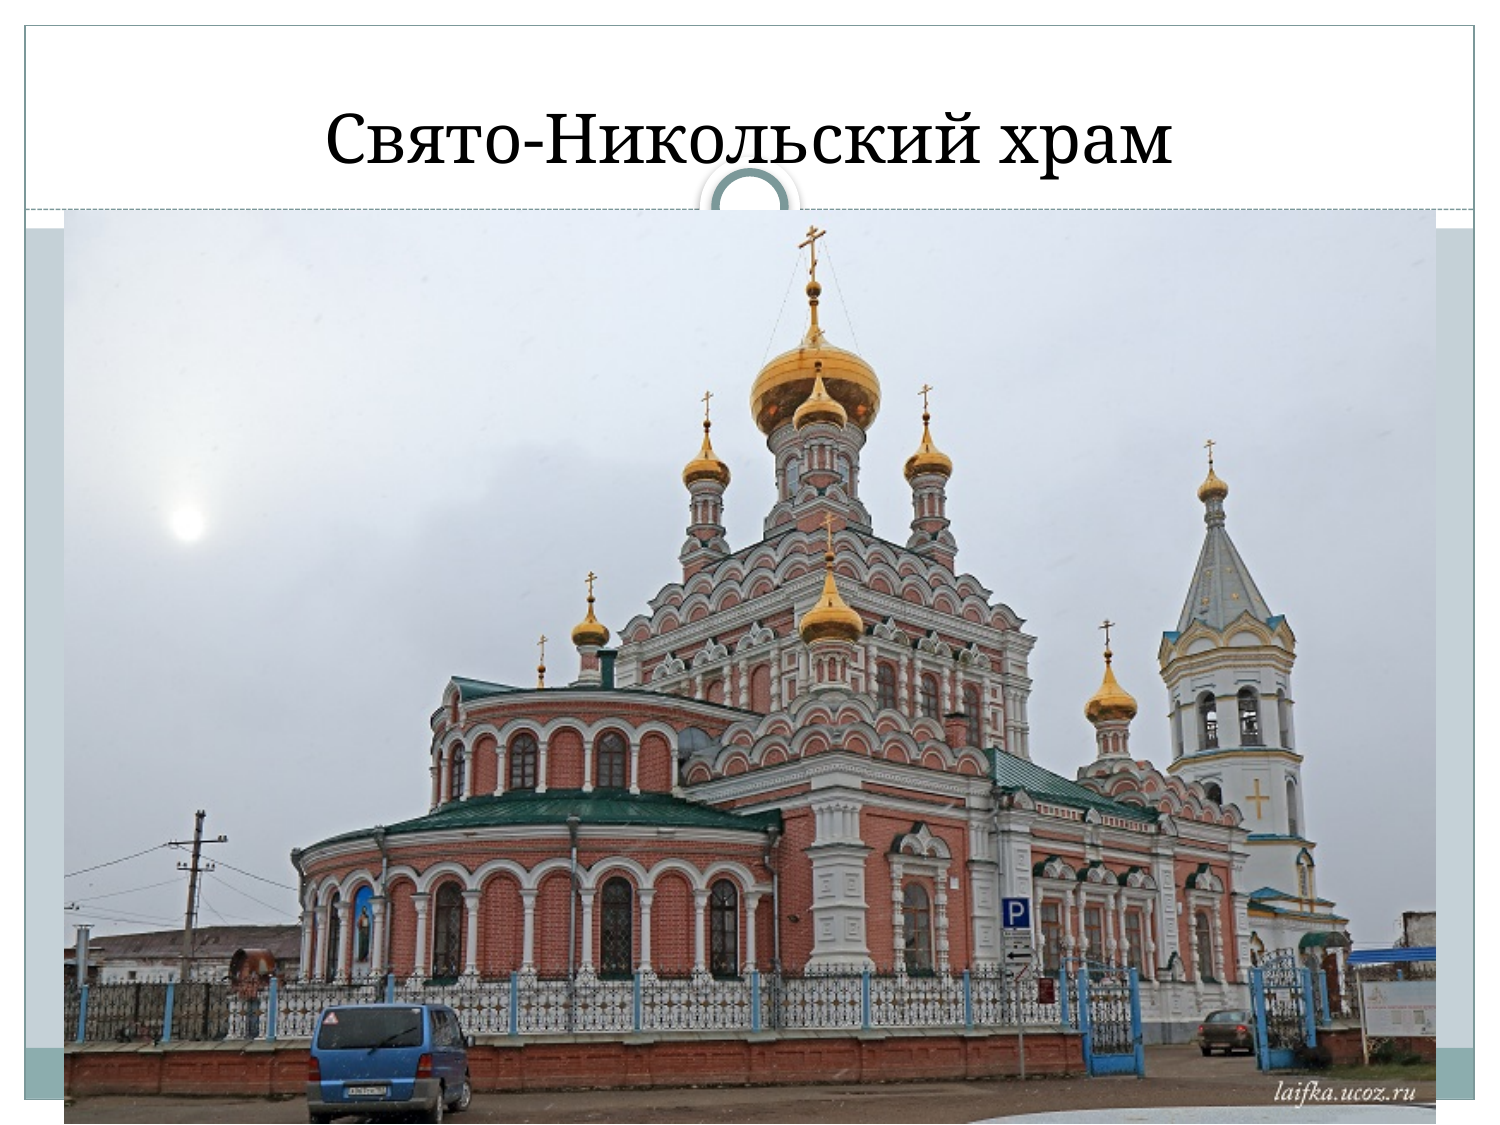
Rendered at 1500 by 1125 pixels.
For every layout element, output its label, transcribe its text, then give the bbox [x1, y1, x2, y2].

title Свято-Никольский храм [49, 60, 1450, 185]
picture [64, 210, 1436, 1124]
